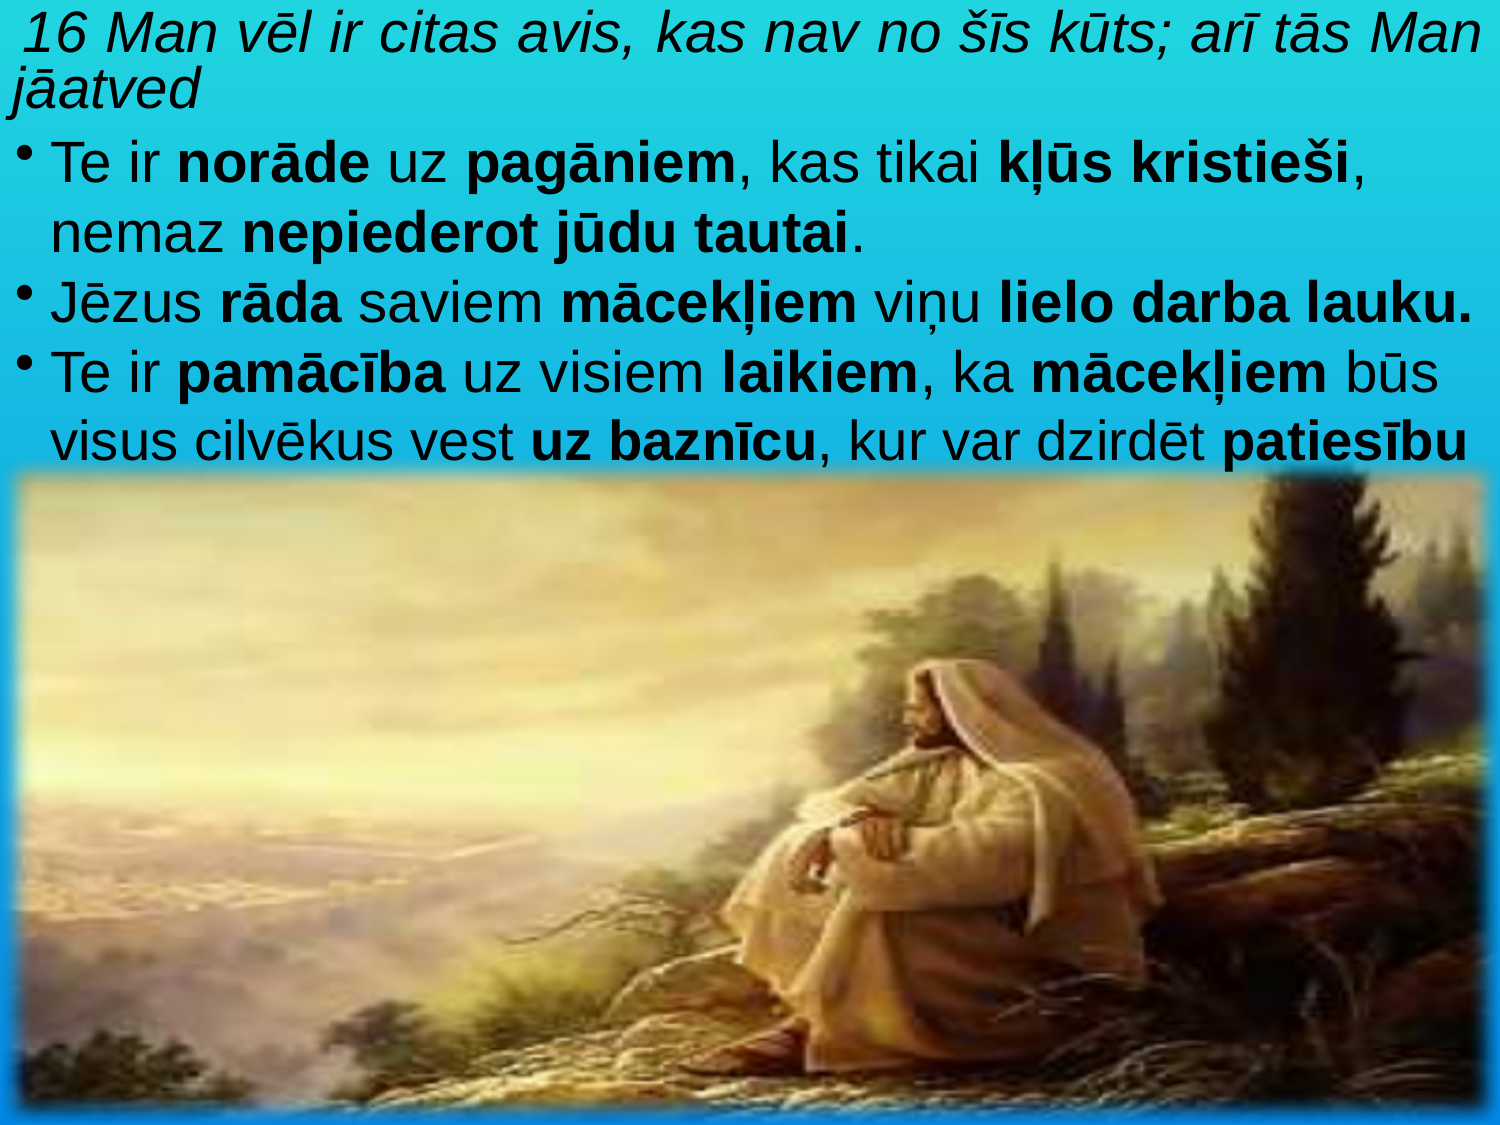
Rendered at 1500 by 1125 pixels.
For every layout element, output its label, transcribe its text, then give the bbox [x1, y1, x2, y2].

text_box Te ir norāde uz pagāniem, kas tikai kļūs kristieši, nemaz nepiederot jūdu tautai. Jēzus rāda saviem mācekļiem viņu lielo darba lauku. Te ir pamācība uz visiem laikiem, ka mācekļiem būs visus cilvēkus vest uz baznīcu, kur var dzirdēt patiesību [0, 117, 1500, 456]
picture [0, 456, 1500, 1125]
list 16 Man vēl ir citas avis, kas nav no šīs kūts; arī tās Man jāatved [0, 0, 1500, 117]
